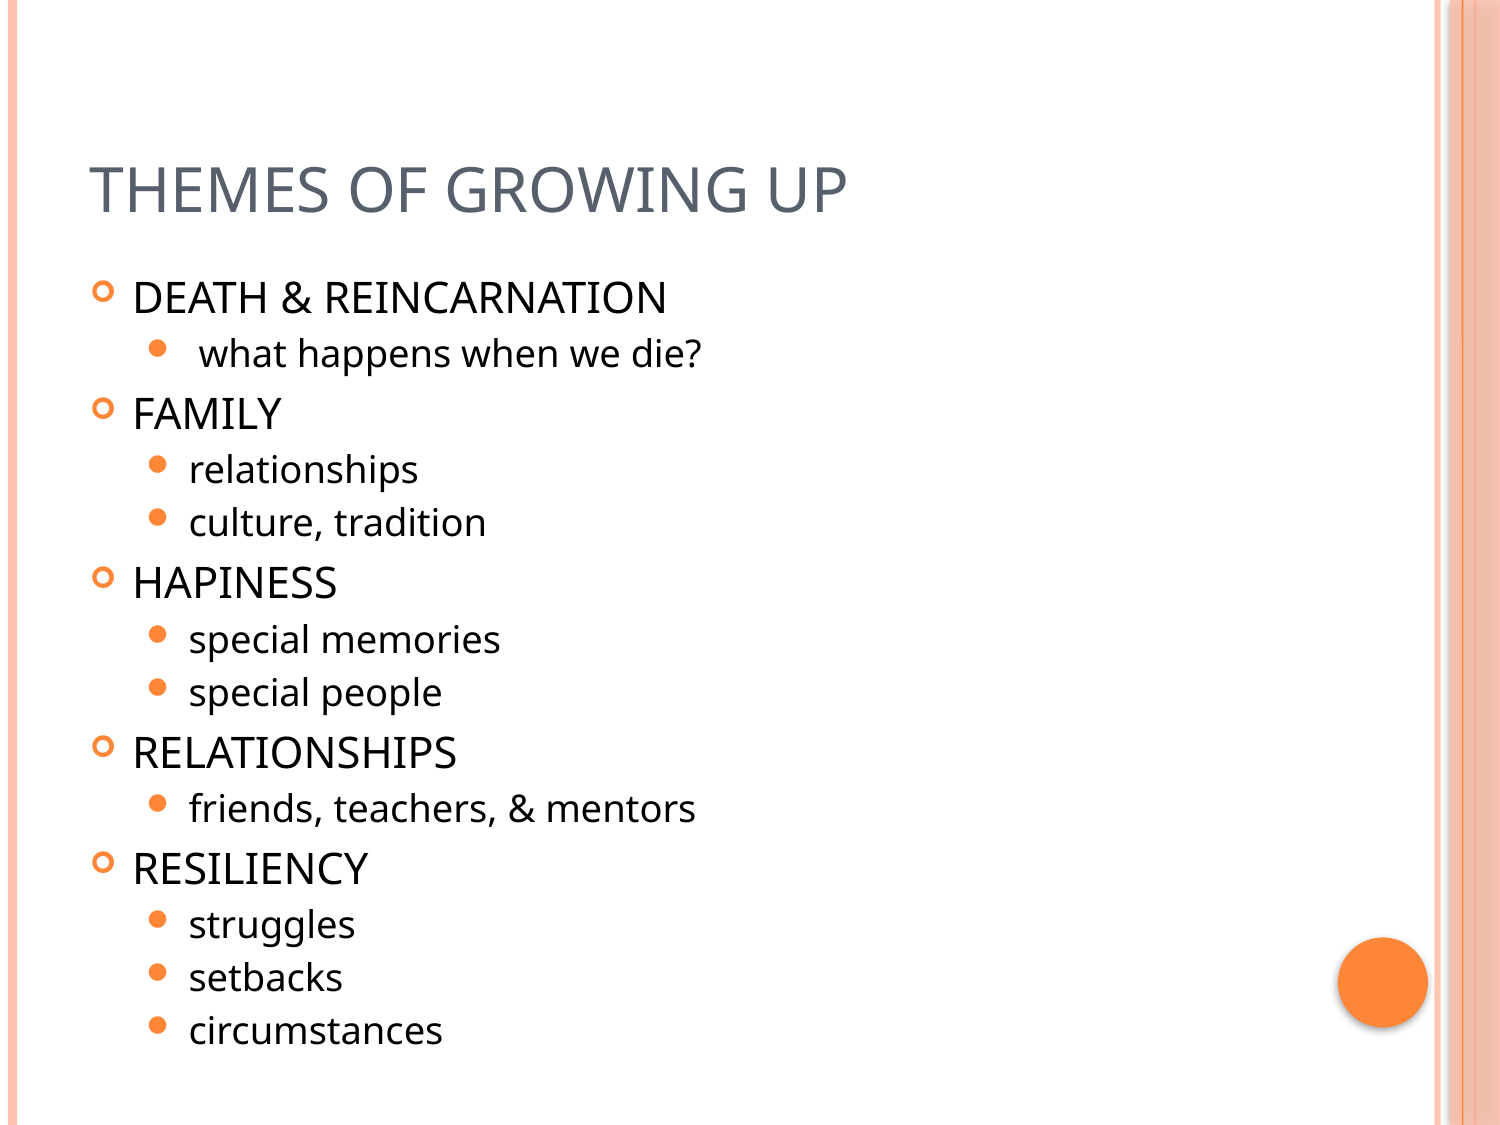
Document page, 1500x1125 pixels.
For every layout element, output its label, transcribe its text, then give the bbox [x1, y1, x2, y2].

list DEATH & REINCARNATION what happens when we die? FAMILY relationships culture, tradition HAPINESS special memories special people RELATIONSHIPS friends, teachers, & mentors RESILIENCY struggles setbacks circumstances [75, 262, 1300, 1062]
title Themes of growing up [75, 45, 1300, 233]
